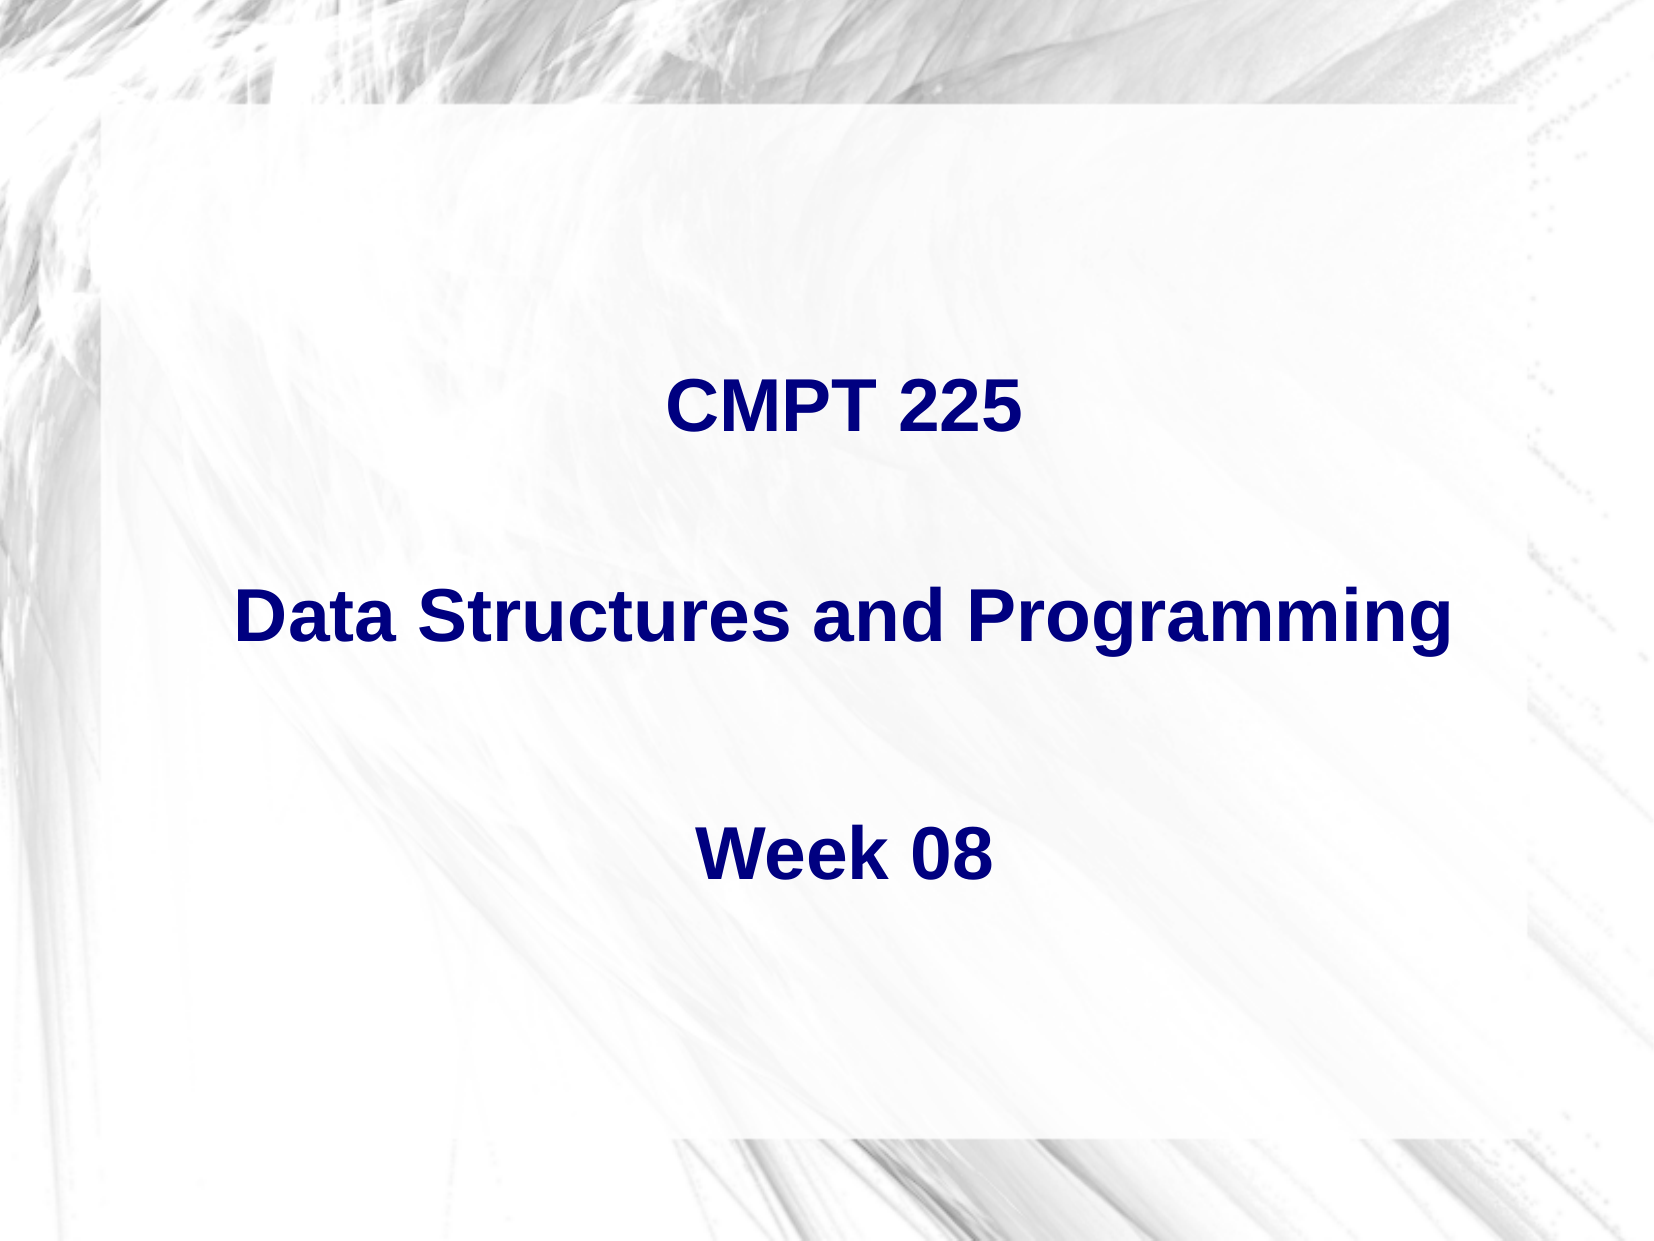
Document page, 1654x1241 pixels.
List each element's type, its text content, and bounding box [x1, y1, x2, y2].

list CMPT 225 Data Structures and Programming Week 08 [118, 237, 1571, 1015]
picture [0, 0, 1654, 1241]
